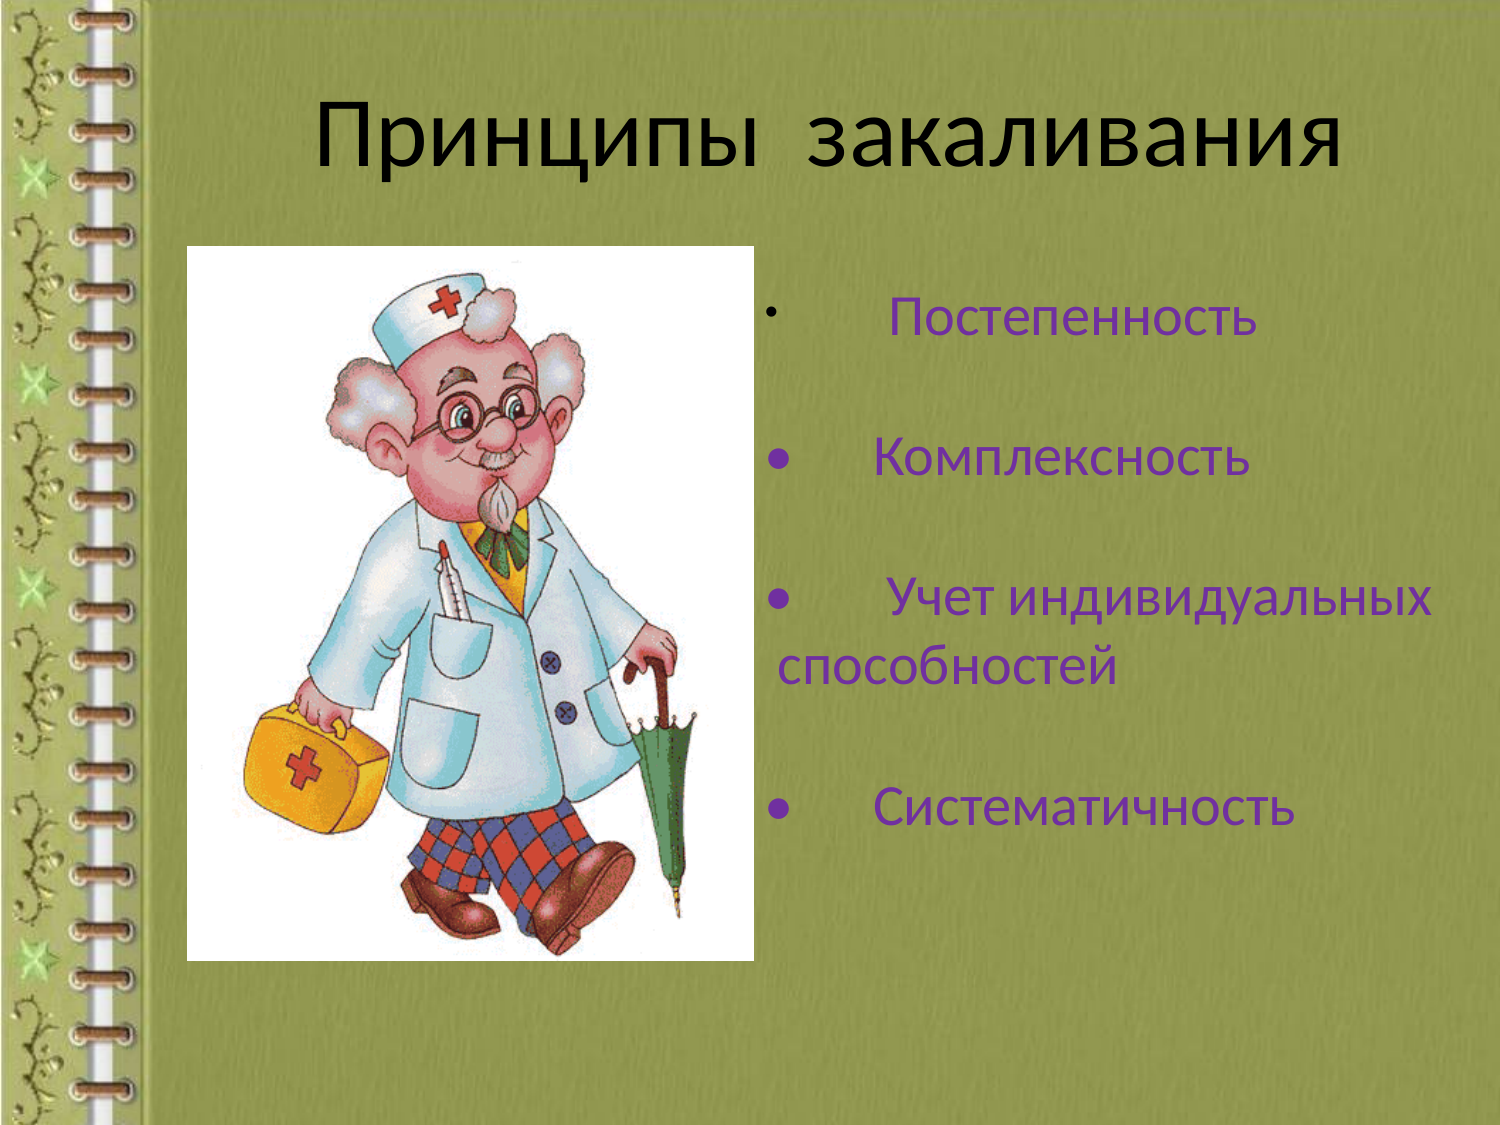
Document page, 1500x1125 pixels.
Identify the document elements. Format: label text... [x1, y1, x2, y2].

picture [0, 0, 1500, 1125]
text_box Постепенность • Комплексность • Учет индивидуальных способностей • Систематичность [759, 269, 1500, 845]
text_box Принципы закаливания [298, 58, 1362, 194]
